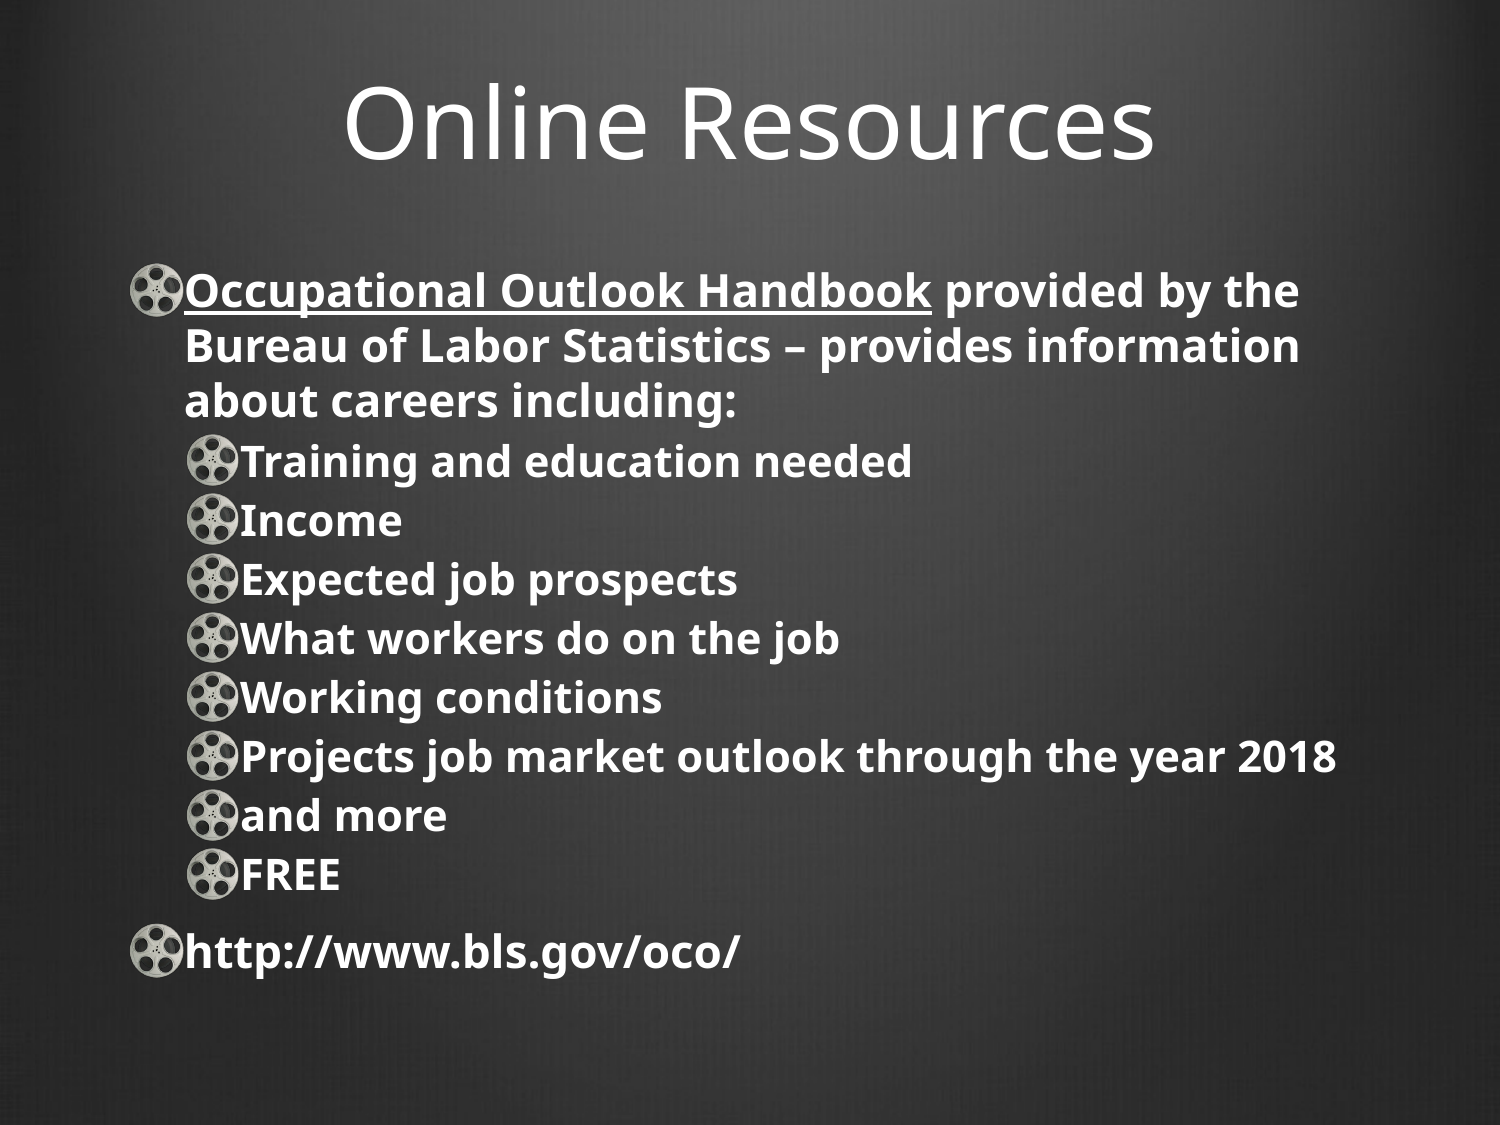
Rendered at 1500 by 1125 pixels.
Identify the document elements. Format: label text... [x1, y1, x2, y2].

picture [184, 786, 241, 843]
picture [184, 431, 241, 488]
picture [184, 609, 241, 665]
title Online Resources [112, 19, 1388, 220]
picture [127, 260, 186, 319]
list Occupational Outlook Handbook provided by the Bureau of Labor Statistics – provides information about careers including: Training and education needed Income Expected job prospects What workers do on the job Working conditions Projects job market outlook through the year 2018 and more FREE http://www.bls.gov/oco/ [112, 254, 1388, 1005]
picture [184, 845, 241, 902]
picture [184, 550, 241, 606]
picture [127, 920, 186, 980]
picture [184, 668, 241, 724]
picture [184, 490, 241, 547]
picture [184, 727, 241, 783]
